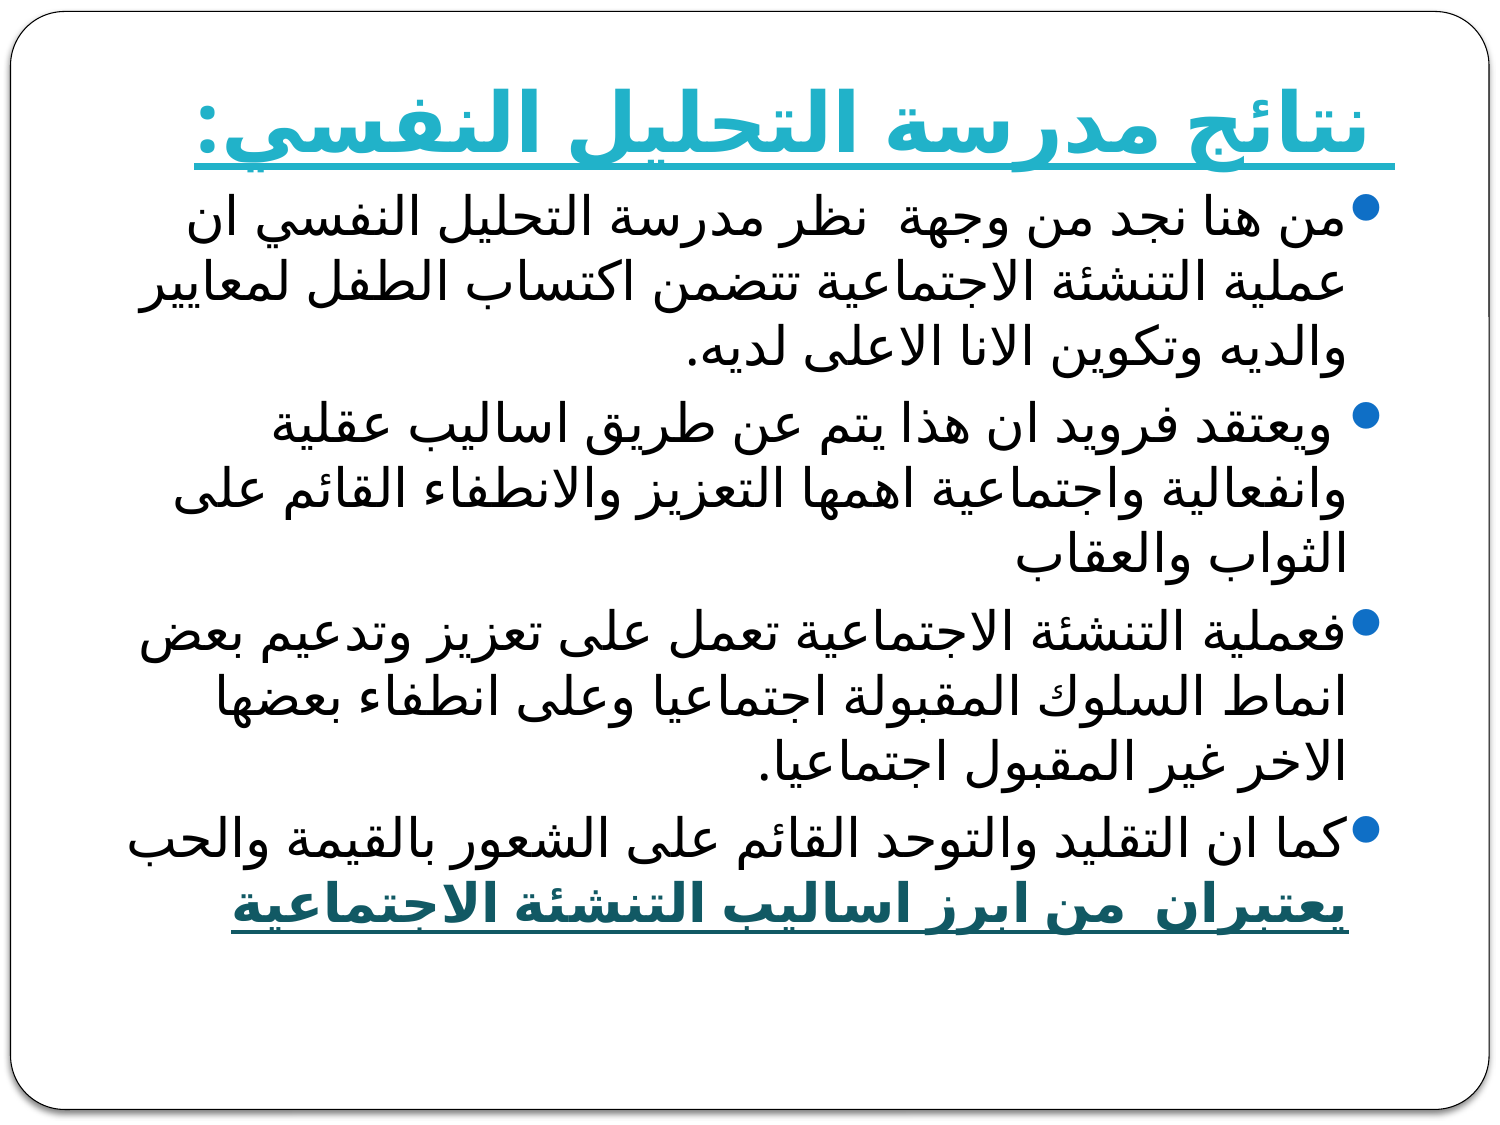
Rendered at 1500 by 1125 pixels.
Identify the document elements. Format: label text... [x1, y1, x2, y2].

list نتائج مدرسة التحليل النفسي: من هنا نجد من وجهة نظر مدرسة التحليل النفسي ان عملية التنشئة الاجتماعية تتضمن اكتساب الطفل لمعايير والديه وتكوين الانا الاعلى لديه. ويعتقد فرويد ان هذا يتم عن طريق اساليب عقلية وانفعالية واجتماعية اهمها التعزيز والانطفاء القائم على الثواب والعقاب فعملية التنشئة الاجتماعية تعمل على تعزيز وتدعيم بعض انماط السلوك المقبولة اجتماعيا وعلى انطفاء بعضها الاخر غير المقبول اجتماعيا. كما ان التقليد والتوحد القائم على الشعور بالقيمة والحب يعتبران من ابرز اساليب التنشئة الاجتماعية [90, 61, 1410, 1093]
